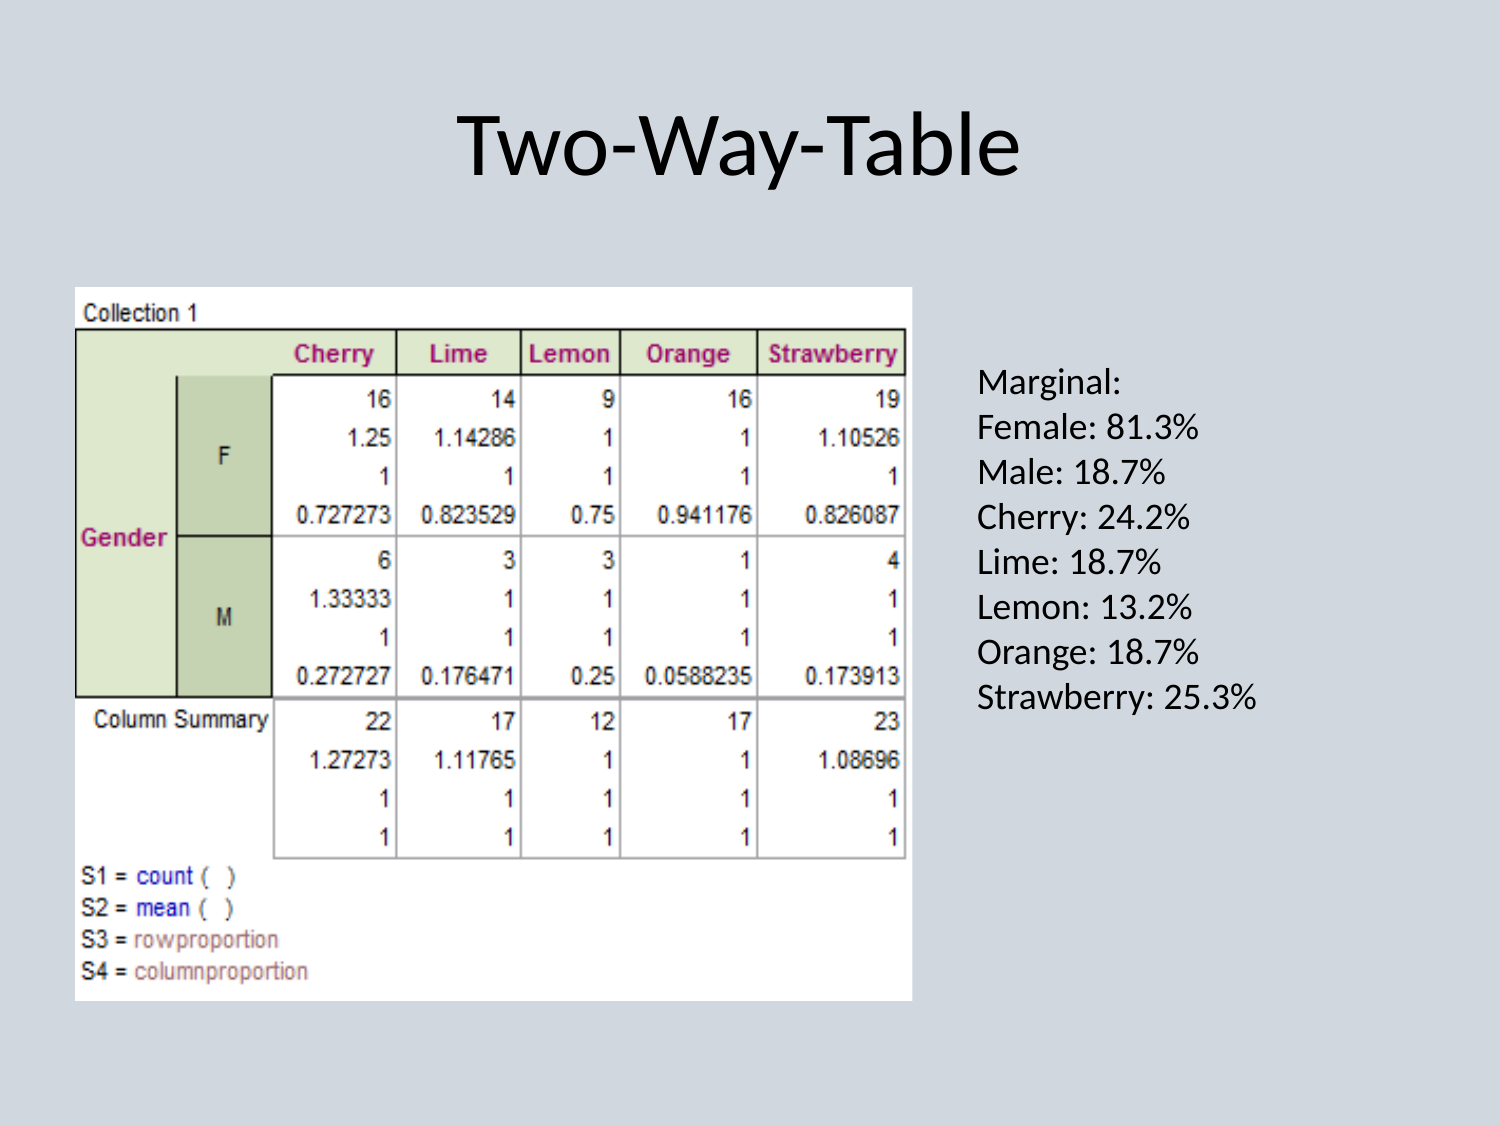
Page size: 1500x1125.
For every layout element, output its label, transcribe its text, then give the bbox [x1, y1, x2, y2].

title Two-Way-Table [75, 45, 1425, 233]
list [74, 287, 913, 1001]
text_box Marginal: Female: 81.3% Male: 18.7% Cherry: 24.2% Lime: 18.7% Lemon: 13.2% Orange: 18.7% Strawberry: 25.3% [962, 349, 1413, 770]
